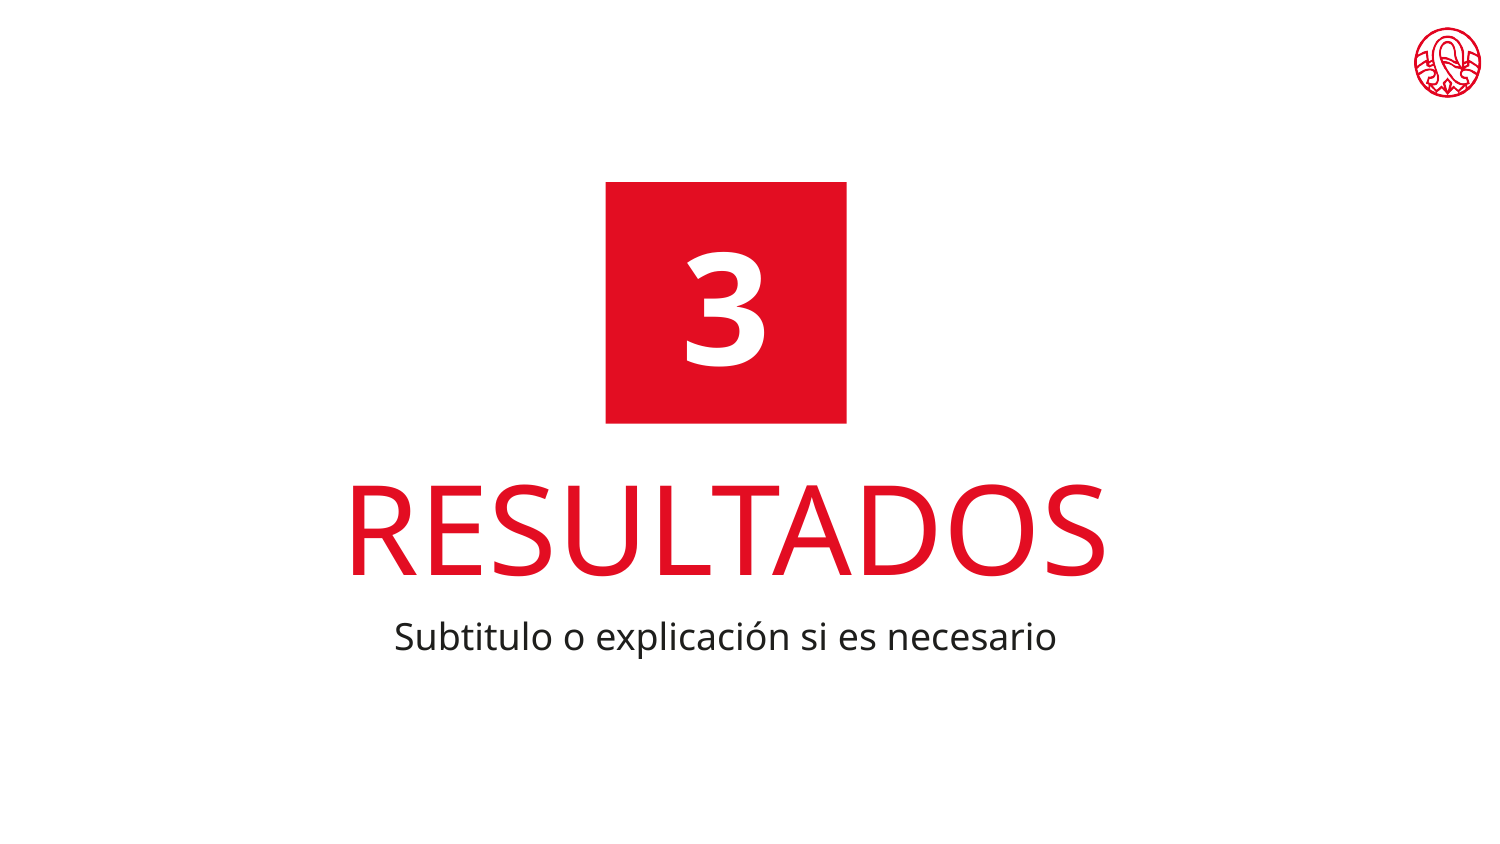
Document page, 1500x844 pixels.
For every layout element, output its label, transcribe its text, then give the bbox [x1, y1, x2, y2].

title 3 [605, 182, 847, 424]
title RESULTADOS [325, 439, 1127, 613]
subtitle Subtitulo o explicación si es necesario [300, 590, 1153, 662]
picture [1408, 24, 1484, 103]
